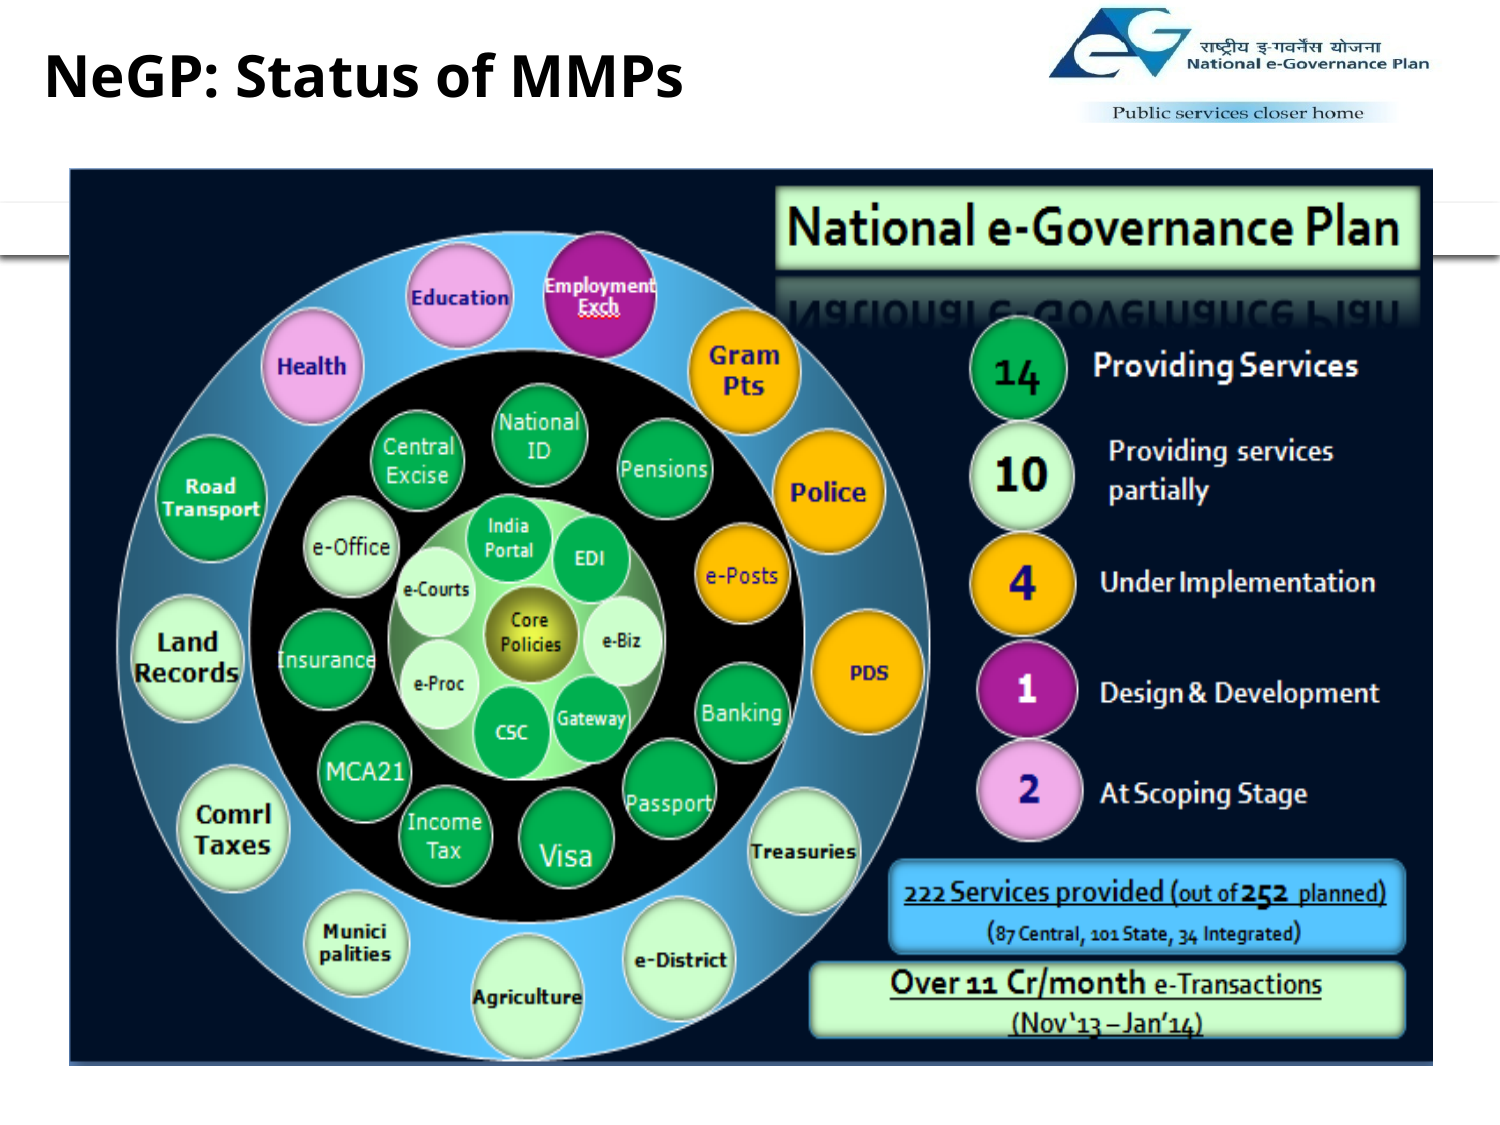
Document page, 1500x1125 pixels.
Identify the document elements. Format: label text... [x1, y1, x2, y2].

picture [69, 167, 1434, 1066]
text_box NeGP: Status of MMPs [28, 32, 1070, 117]
picture [1048, 0, 1500, 123]
